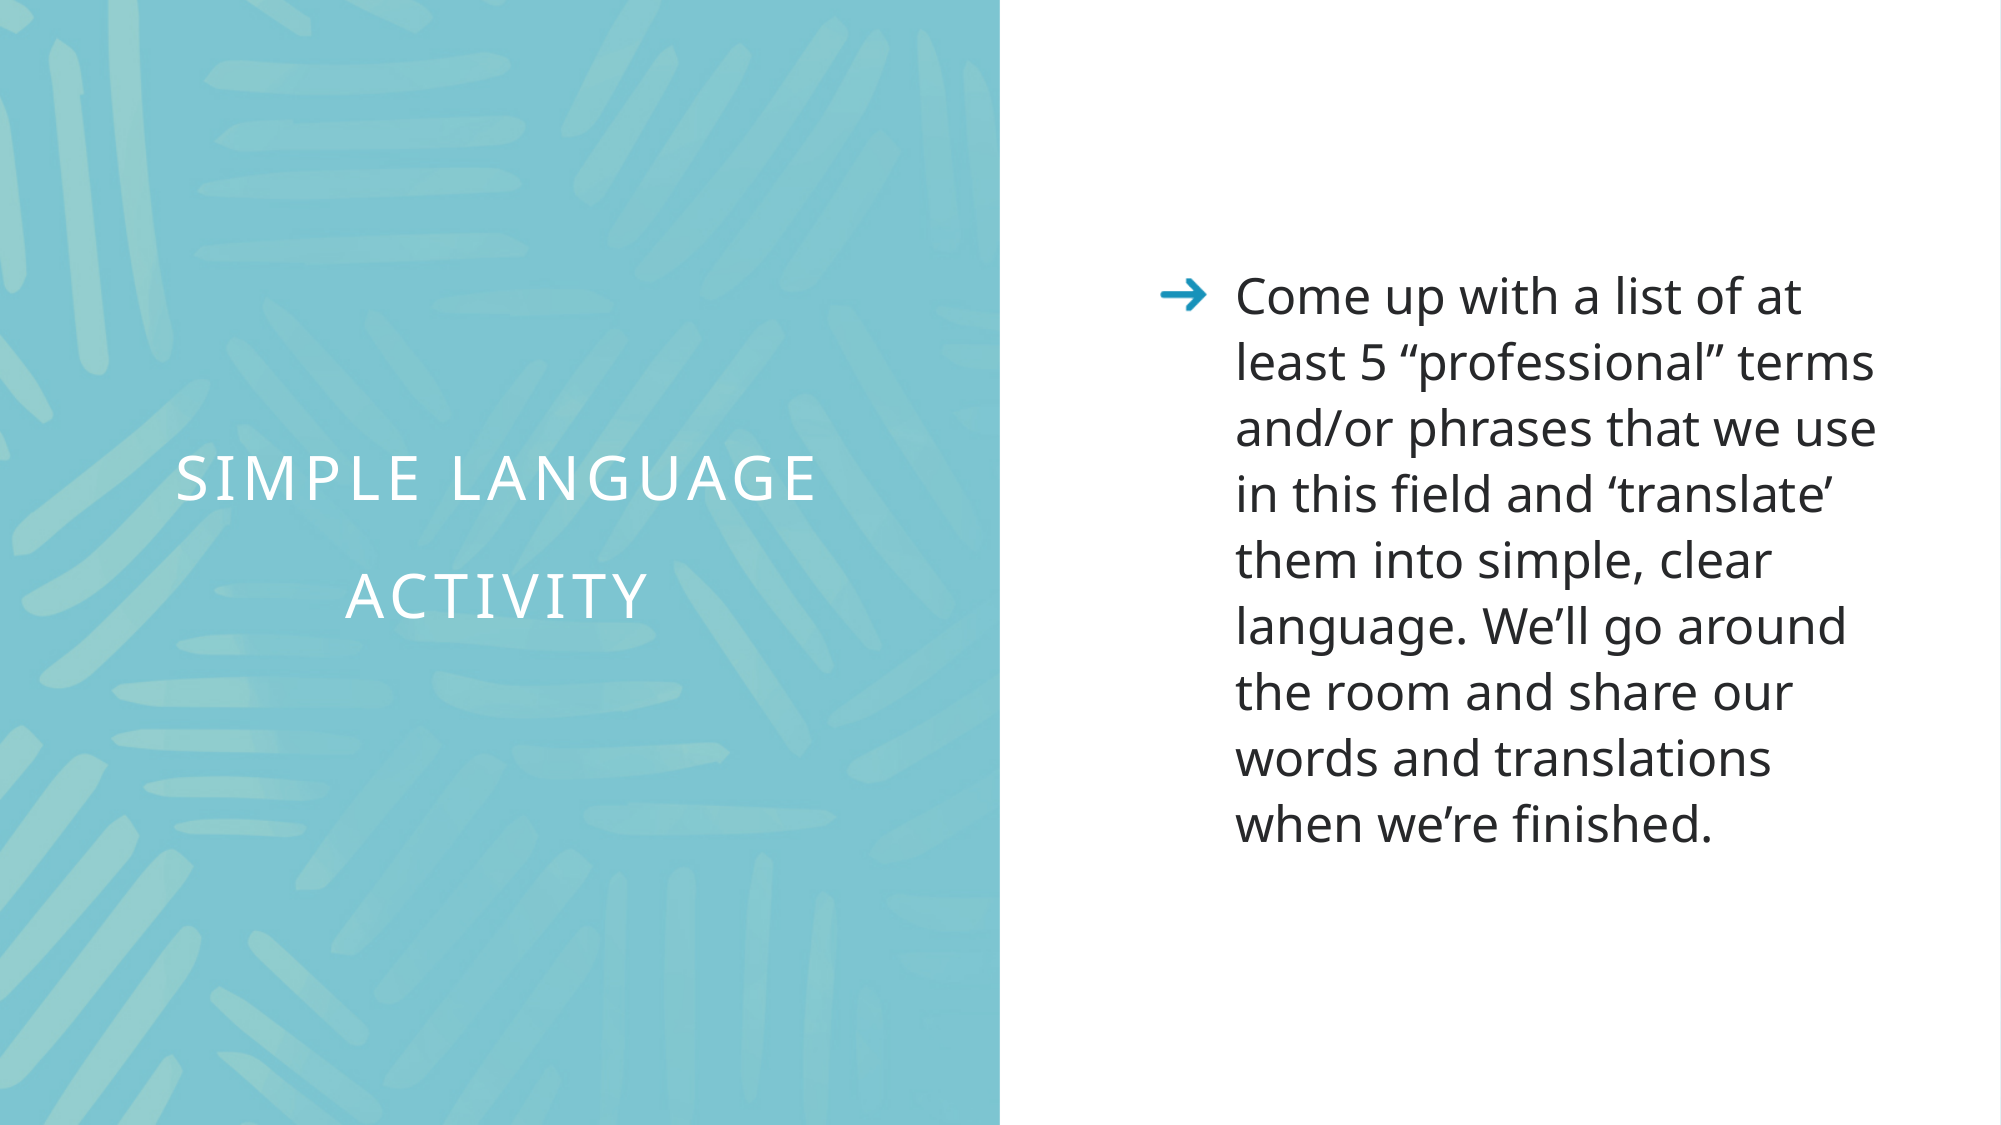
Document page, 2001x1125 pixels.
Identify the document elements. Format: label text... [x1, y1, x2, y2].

list Come up with a list of at least 5 “professional” terms and/or phrases that we use in this field and ‘translate’ them into simple, clear language. We’ll go around the room and share our words and translations when we’re finished. [1152, 140, 1888, 971]
picture [0, 0, 2001, 1125]
title Simple Language ACTIVITY [108, 444, 892, 699]
